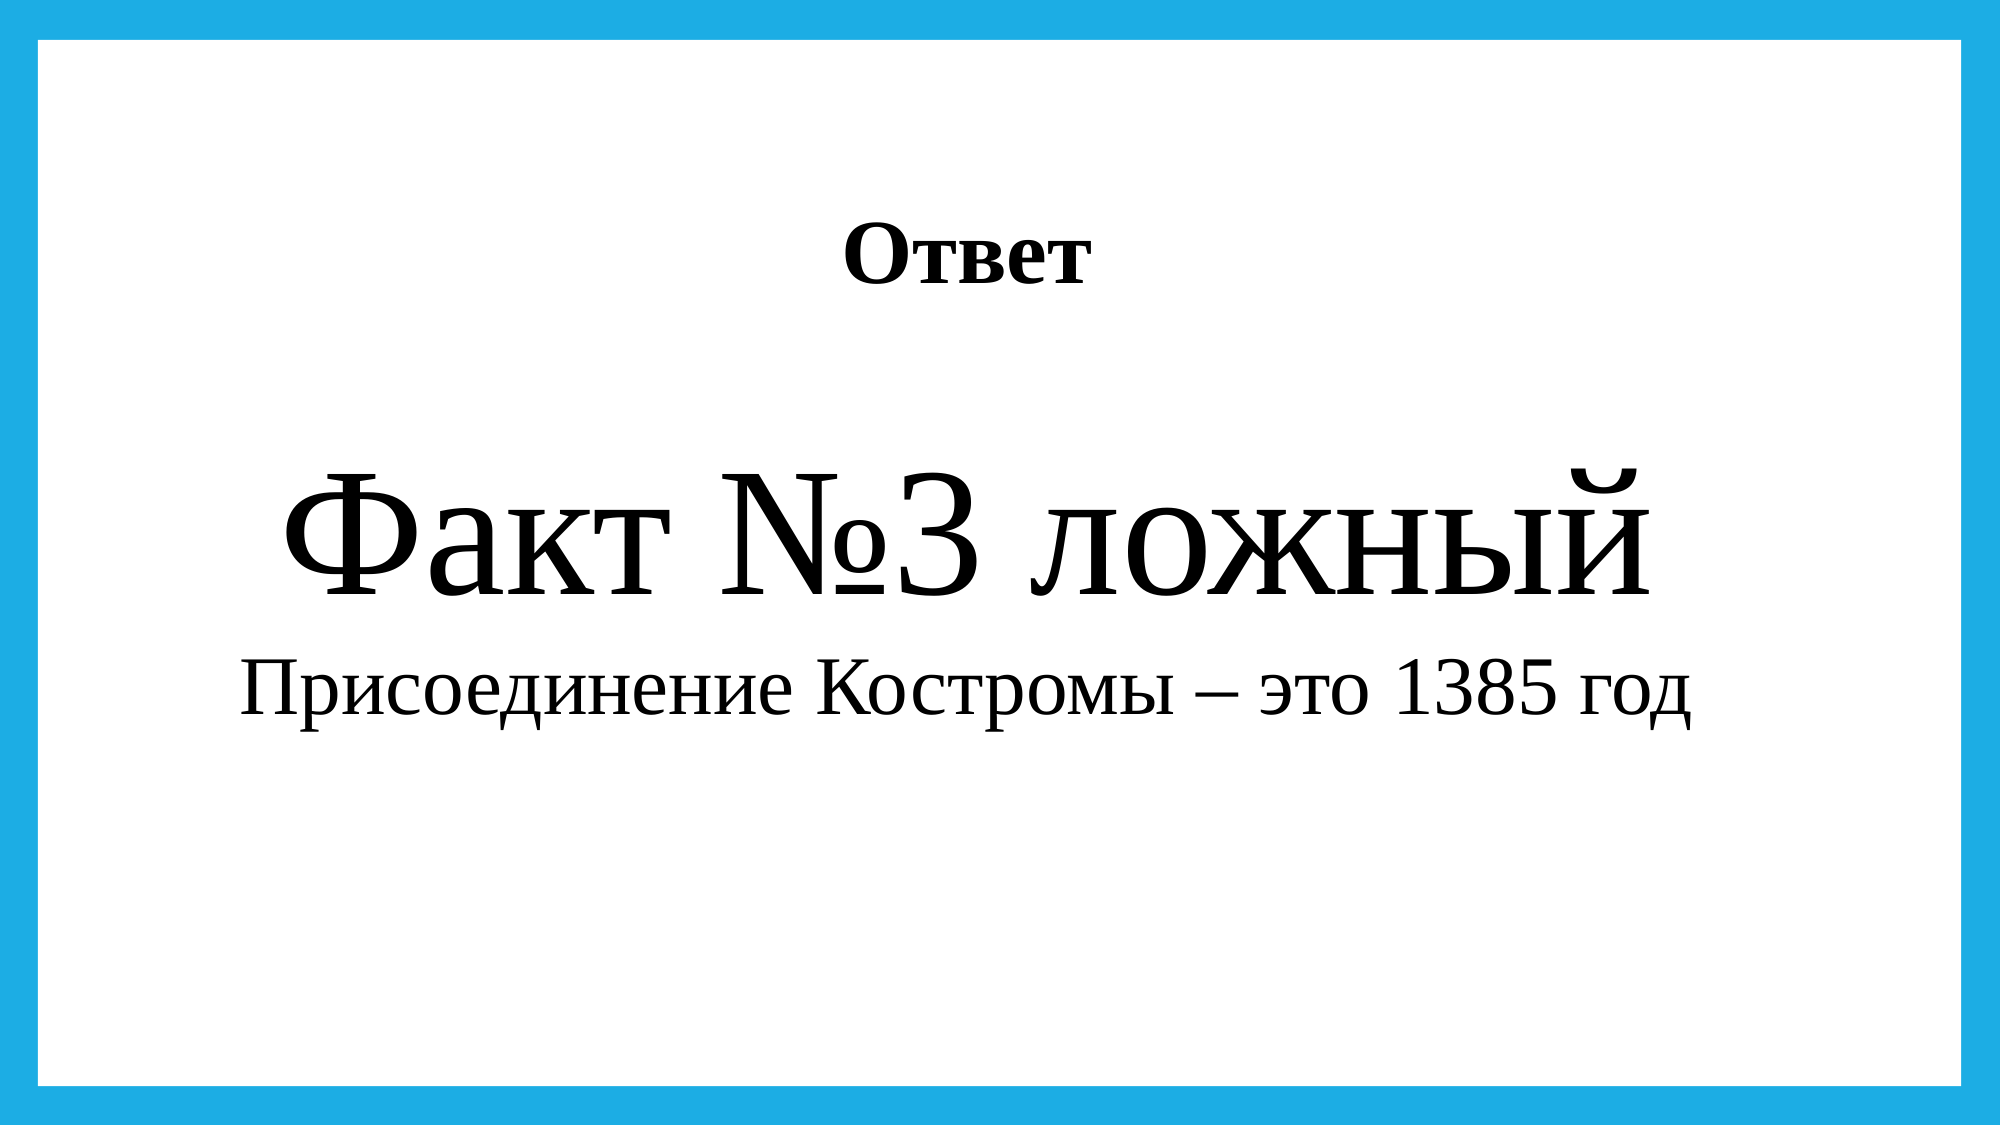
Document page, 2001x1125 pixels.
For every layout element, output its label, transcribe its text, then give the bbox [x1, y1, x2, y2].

text_box Ответ Факт №3 ложный Присоединение Костромы – это 1385 год [173, 184, 1761, 739]
